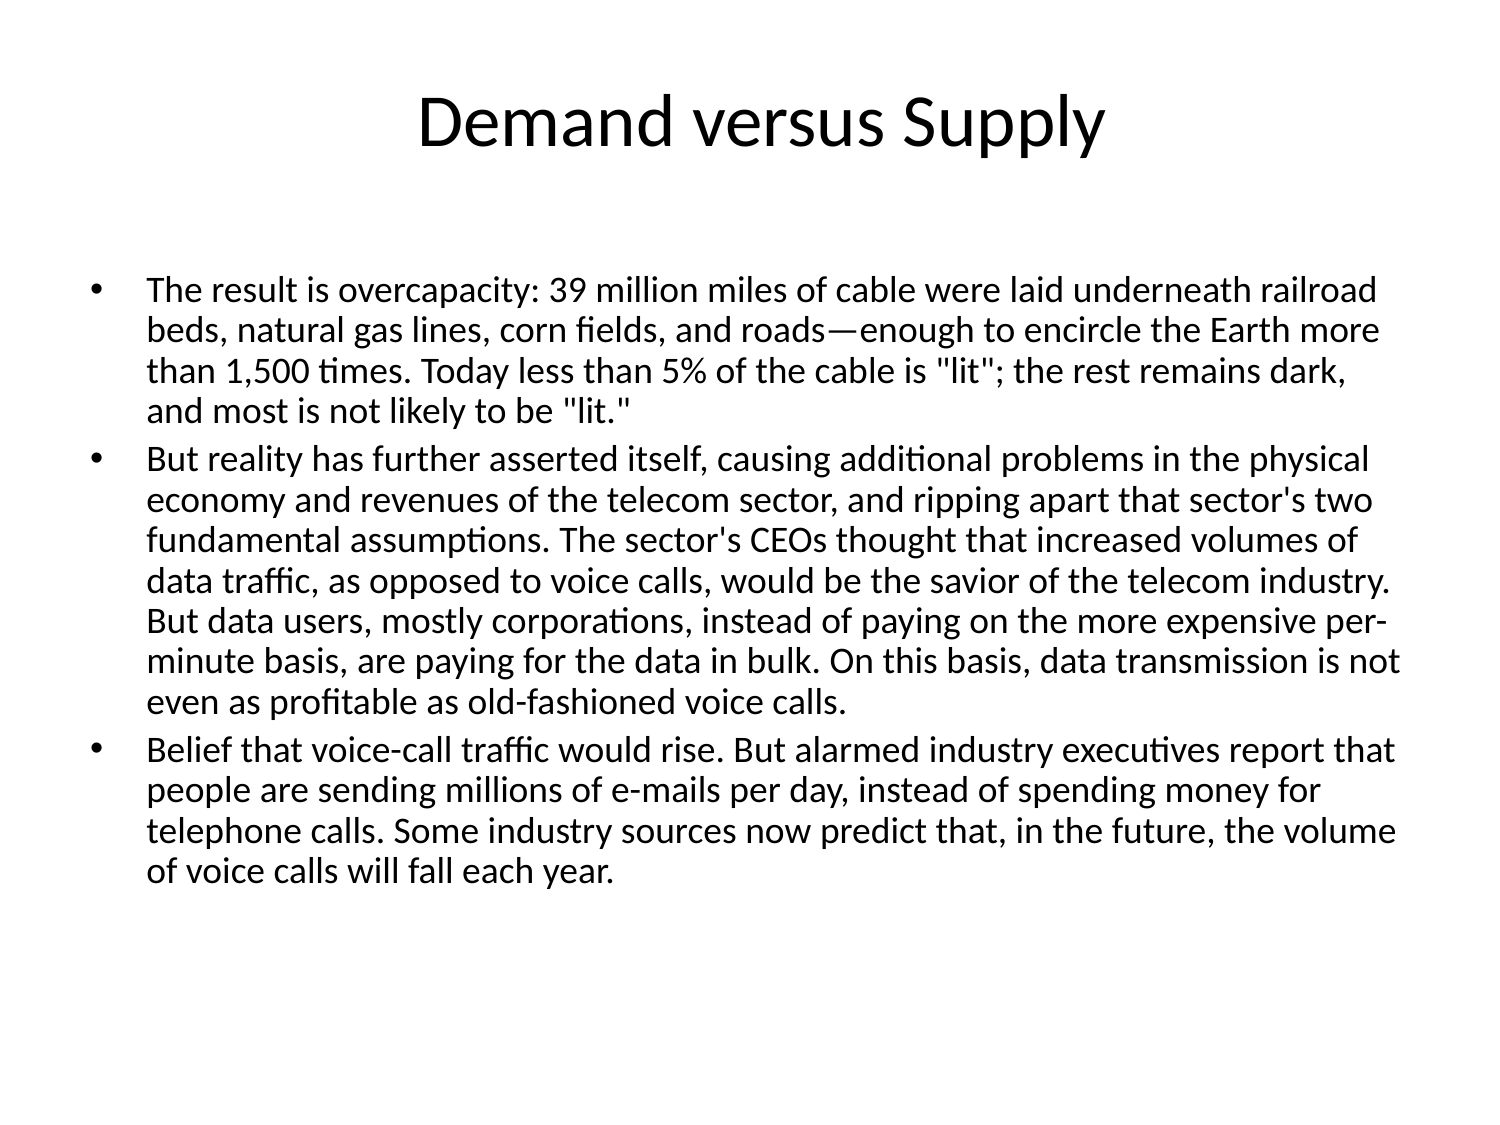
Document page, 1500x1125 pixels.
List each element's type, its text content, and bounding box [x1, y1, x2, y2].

list The result is overcapacity: 39 million miles of cable were laid underneath railroad beds, natural gas lines, corn fields, and roads—enough to encircle the Earth more than 1,500 times. Today less than 5% of the cable is "lit"; the rest remains dark, and most is not likely to be "lit." But reality has further asserted itself, causing additional problems in the physical economy and revenues of the telecom sector, and ripping apart that sector's two fundamental assumptions. The sector's CEOs thought that increased volumes of data traffic, as opposed to voice calls, would be the savior of the telecom industry. But data users, mostly corporations, instead of paying on the more expensive per-minute basis, are paying for the data in bulk. On this basis, data transmission is not even as profitable as old-fashioned voice calls. Belief that voice-call traffic would rise. But alarmed industry executives report that people are sending millions of e-mails per day, instead of spending money for telephone calls. Some industry sources now predict that, in the future, the volume of voice calls will fall each year. [75, 262, 1425, 1005]
title Demand versus Supply [99, 45, 1425, 188]
